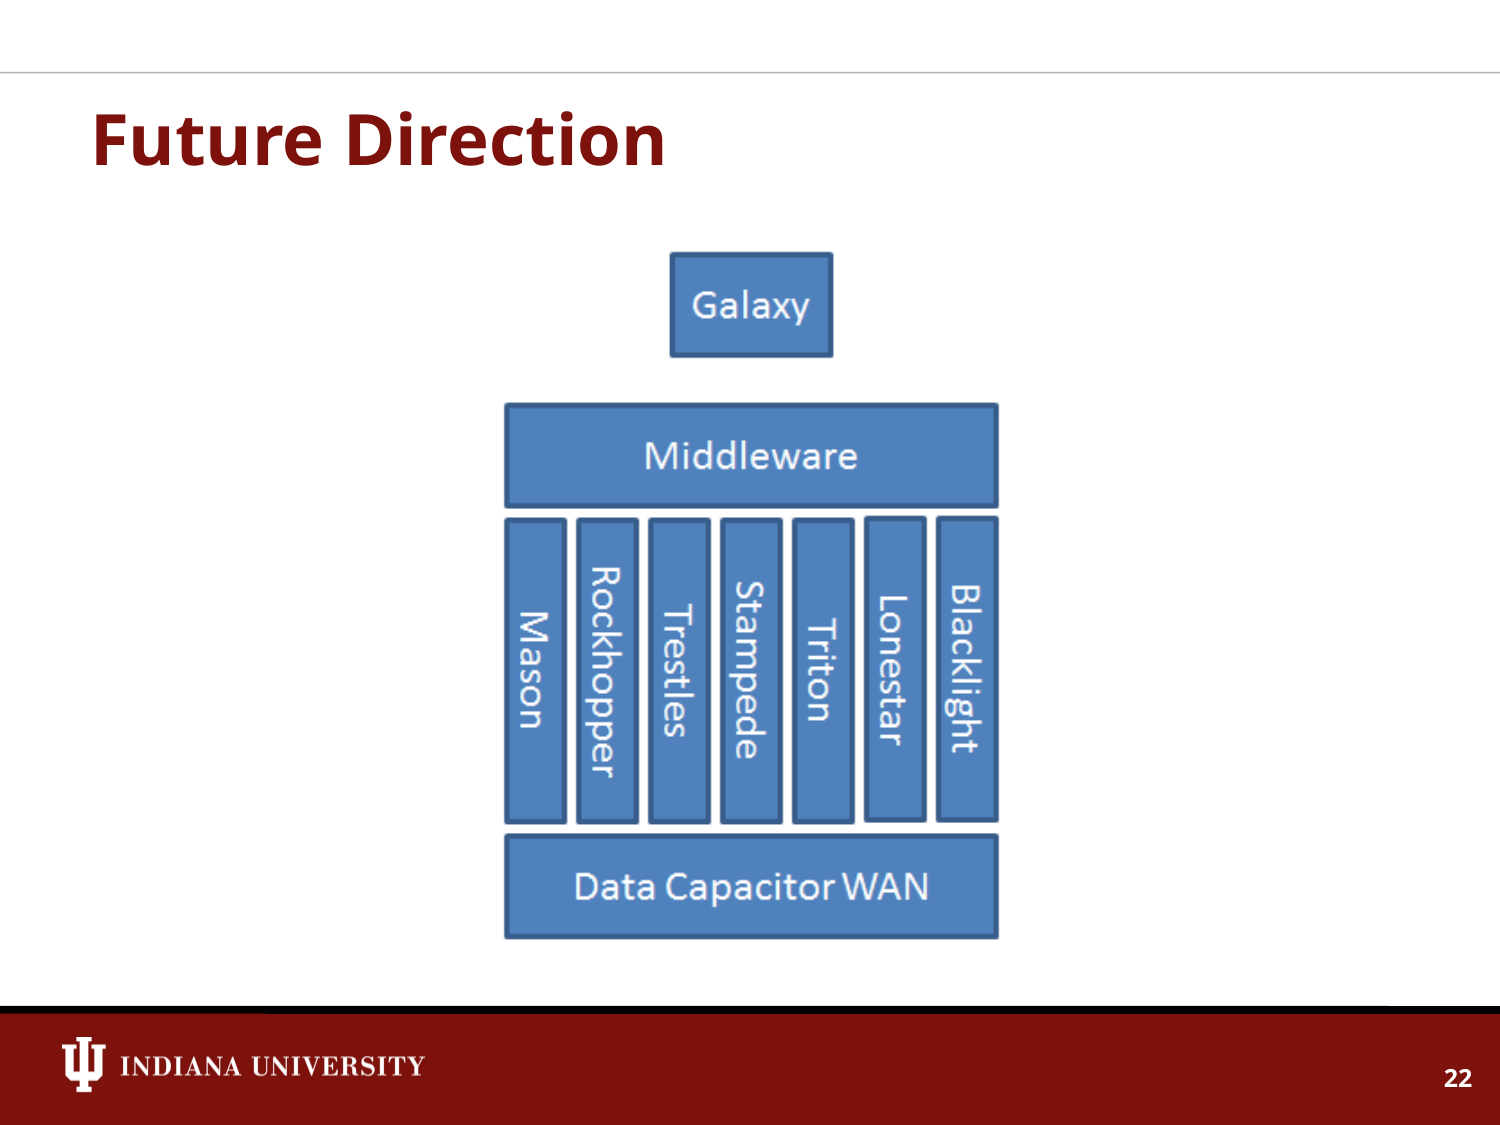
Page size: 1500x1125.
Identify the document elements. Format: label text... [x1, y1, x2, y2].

slide_number 22 [1137, 1050, 1488, 1110]
picture [62, 1037, 425, 1098]
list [474, 237, 1037, 963]
title Future Direction [75, 87, 1417, 275]
